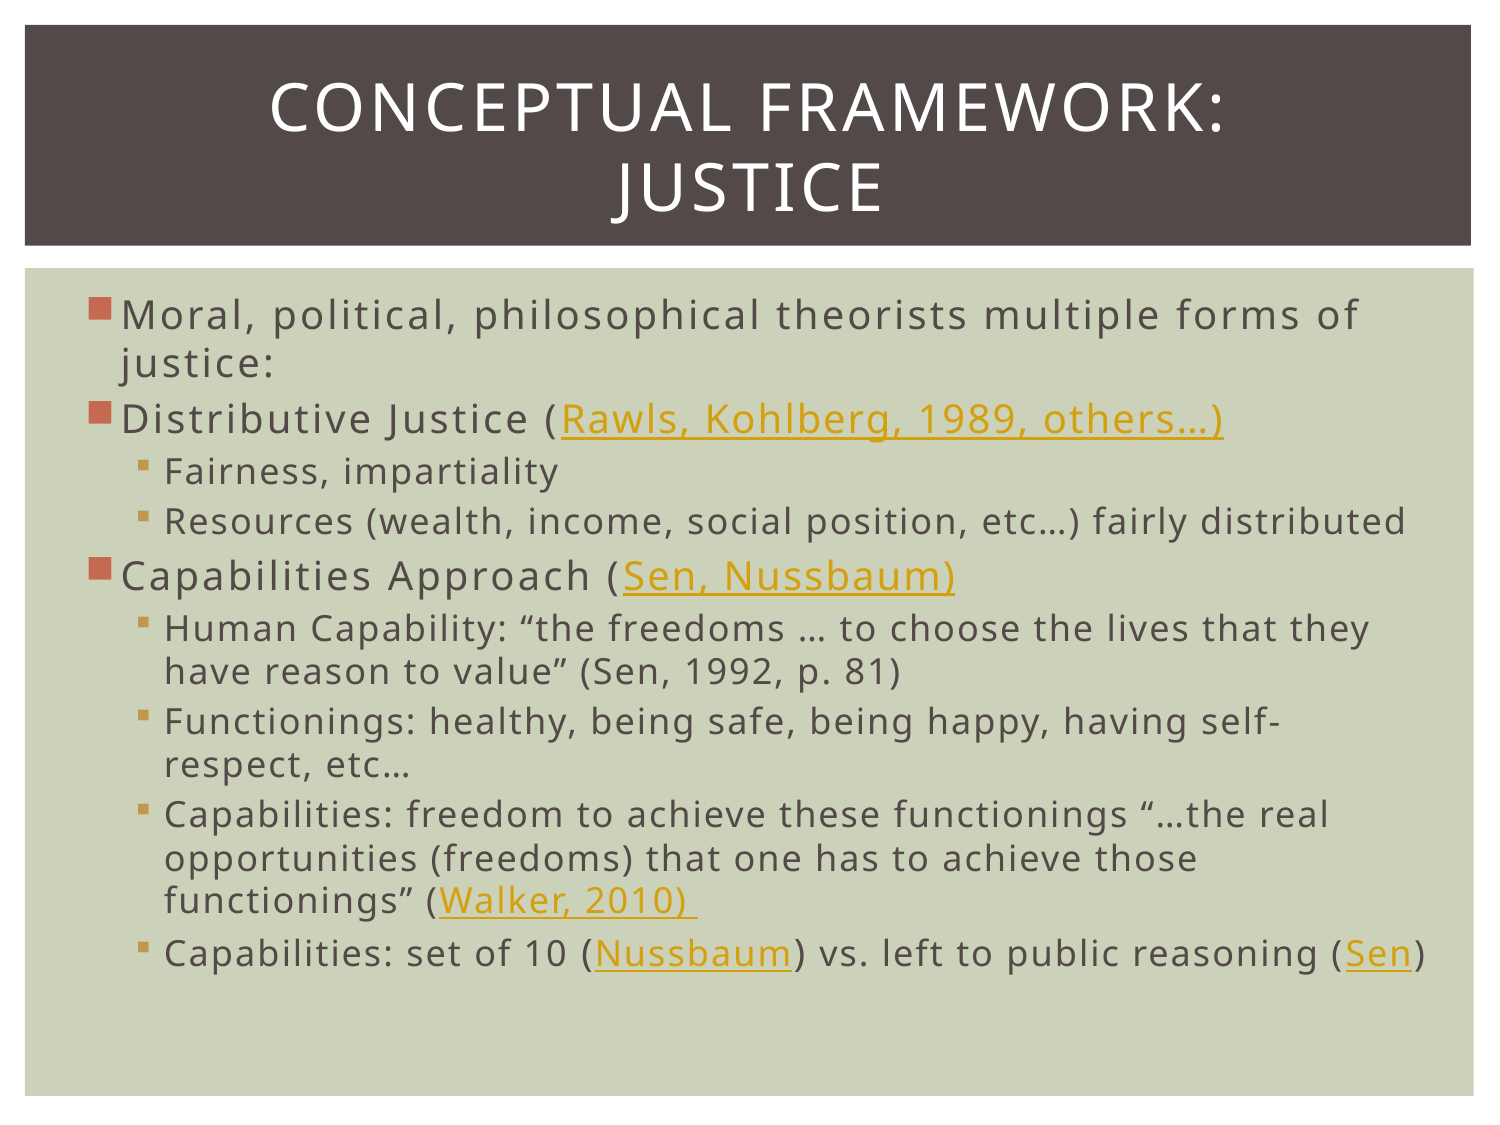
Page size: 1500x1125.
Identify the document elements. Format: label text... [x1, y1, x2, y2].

title Conceptual framework: Justice [62, 58, 1438, 232]
list Moral, political, philosophical theorists multiple forms of justice: Distributive Justice (Rawls, Kohlberg, 1989, others…) Fairness, impartiality Resources (wealth, income, social position, etc…) fairly distributed Capabilities Approach (Sen, Nussbaum) Human Capability: “the freedoms … to choose the lives that they have reason to value” (Sen, 1992, p. 81) Functionings: healthy, being safe, being happy, having self-respect, etc… Capabilities: freedom to achieve these functionings “…the real opportunities (freedoms) that one has to achieve those functionings” (Walker, 2010) Capabilities: set of 10 (Nussbaum) vs. left to public reasoning (Sen) [62, 281, 1442, 1005]
